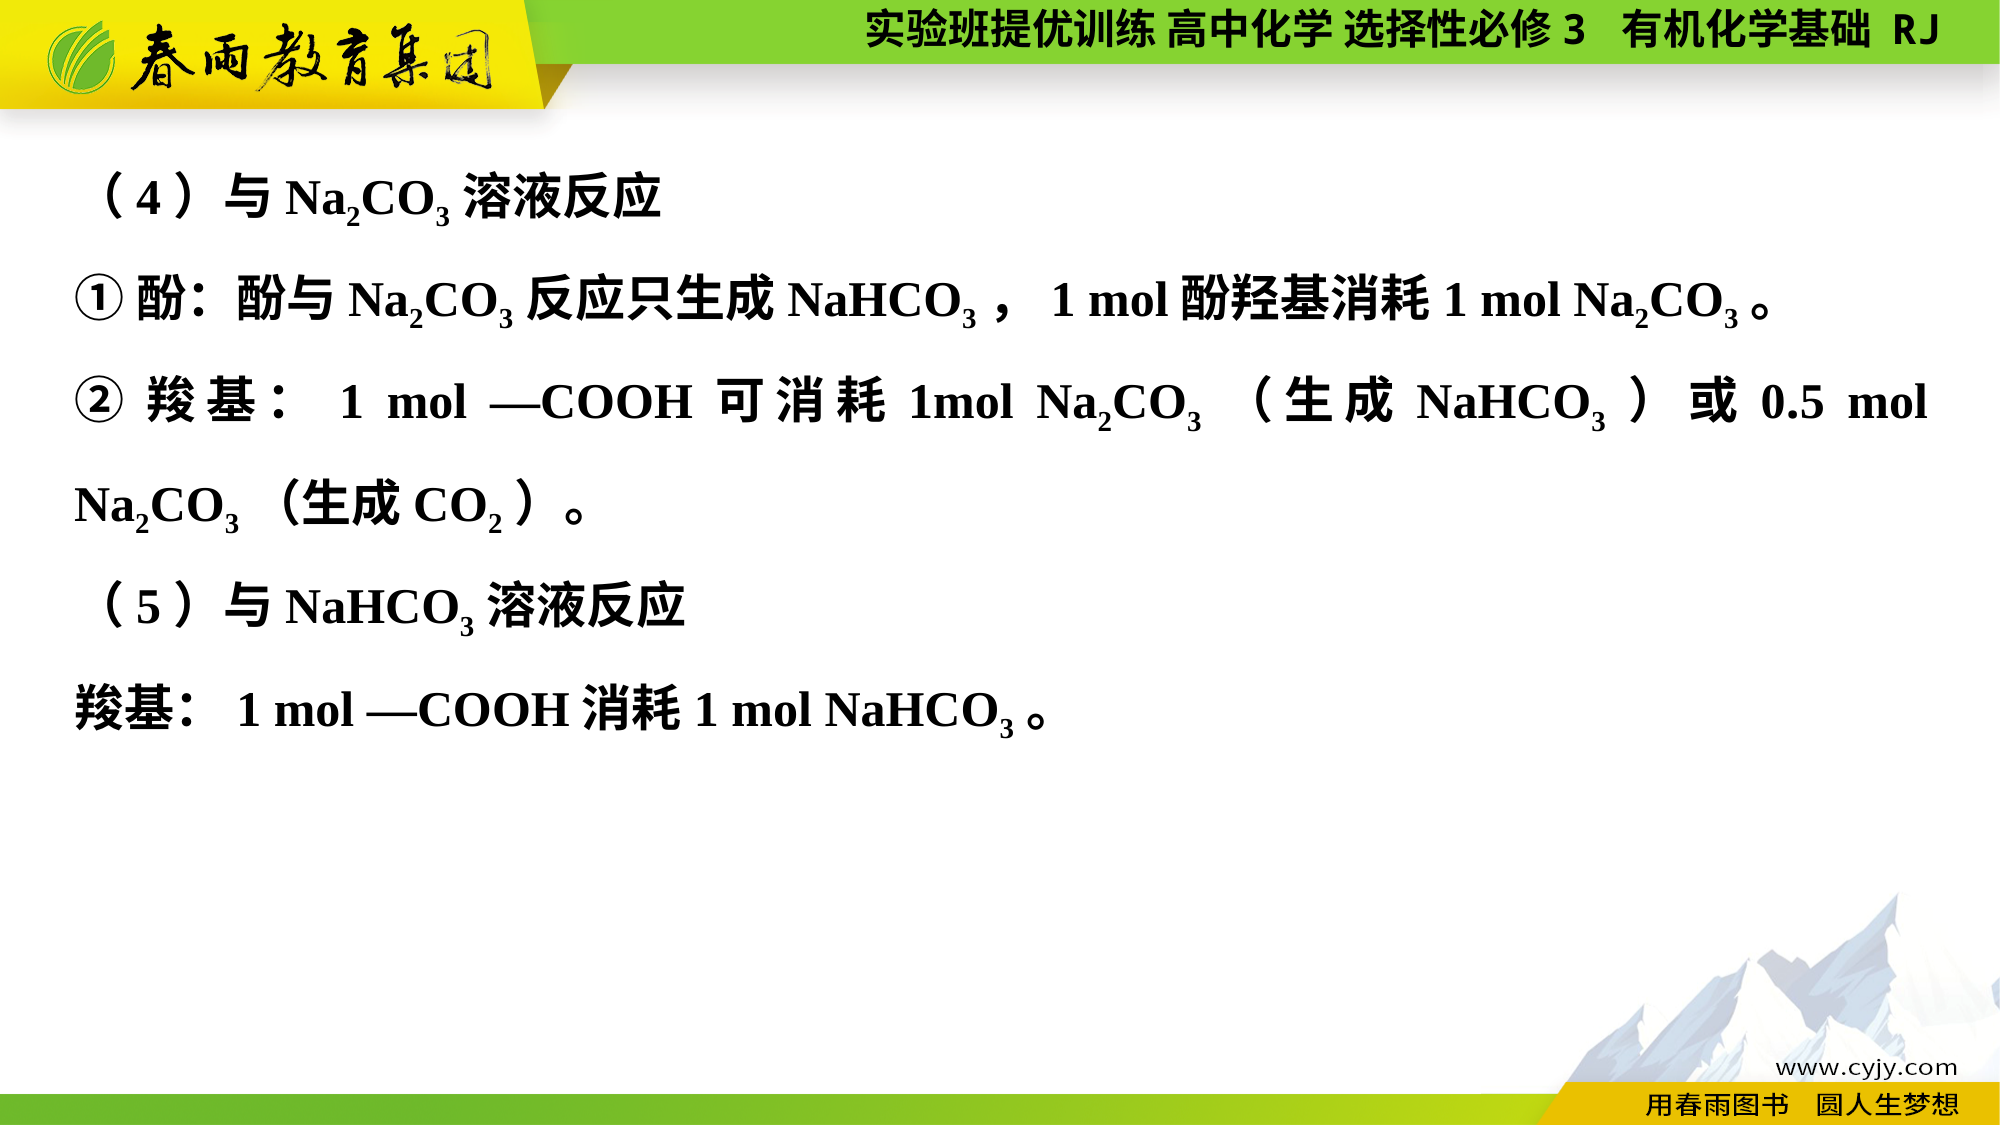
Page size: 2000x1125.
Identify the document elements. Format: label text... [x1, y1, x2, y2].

list （4）与Na2CO3溶液反应 ①酚：酚与Na2CO3反应只生成NaHCO3，1 mol酚羟基消耗1 mol Na2CO3。 ②羧基：1 mol —COOH可消耗1mol Na2CO3（生成NaHCO3）或0.5 mol Na2CO3（生成CO2）。 （5）与NaHCO3溶液反应 羧基：1 mol —COOH消耗1 mol NaHCO3。 [59, 122, 1944, 672]
picture [0, 0, 2000, 1125]
